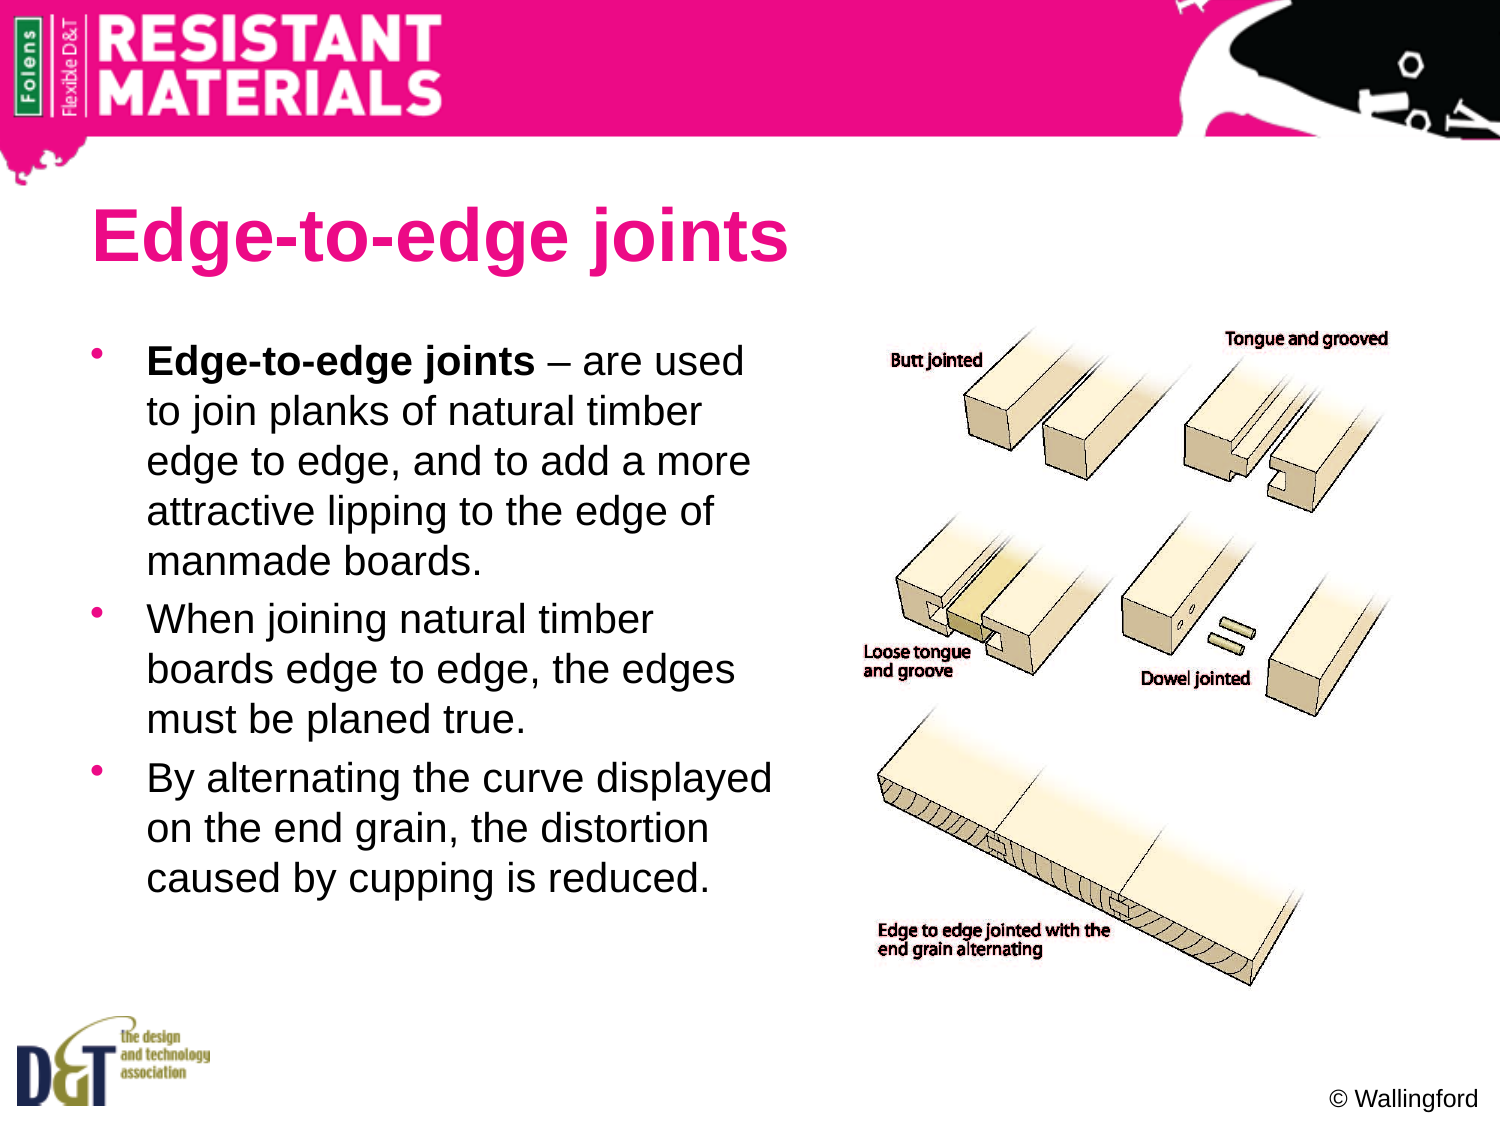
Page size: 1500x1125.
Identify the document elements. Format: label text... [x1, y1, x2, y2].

title Edge-to-edge joints [76, 160, 1427, 301]
picture [0, 0, 1500, 1125]
list Edge-to-edge joints – are used to join planks of natural timber edge to edge, and to add a more attractive lipping to the edge of manmade boards. When joining natural timber boards edge to edge, the edges must be planed true. By alternating the curve displayed on the end grain, the distortion caused by cupping is reduced. [75, 326, 798, 1005]
text_box © Wallingford [1257, 1074, 1495, 1125]
